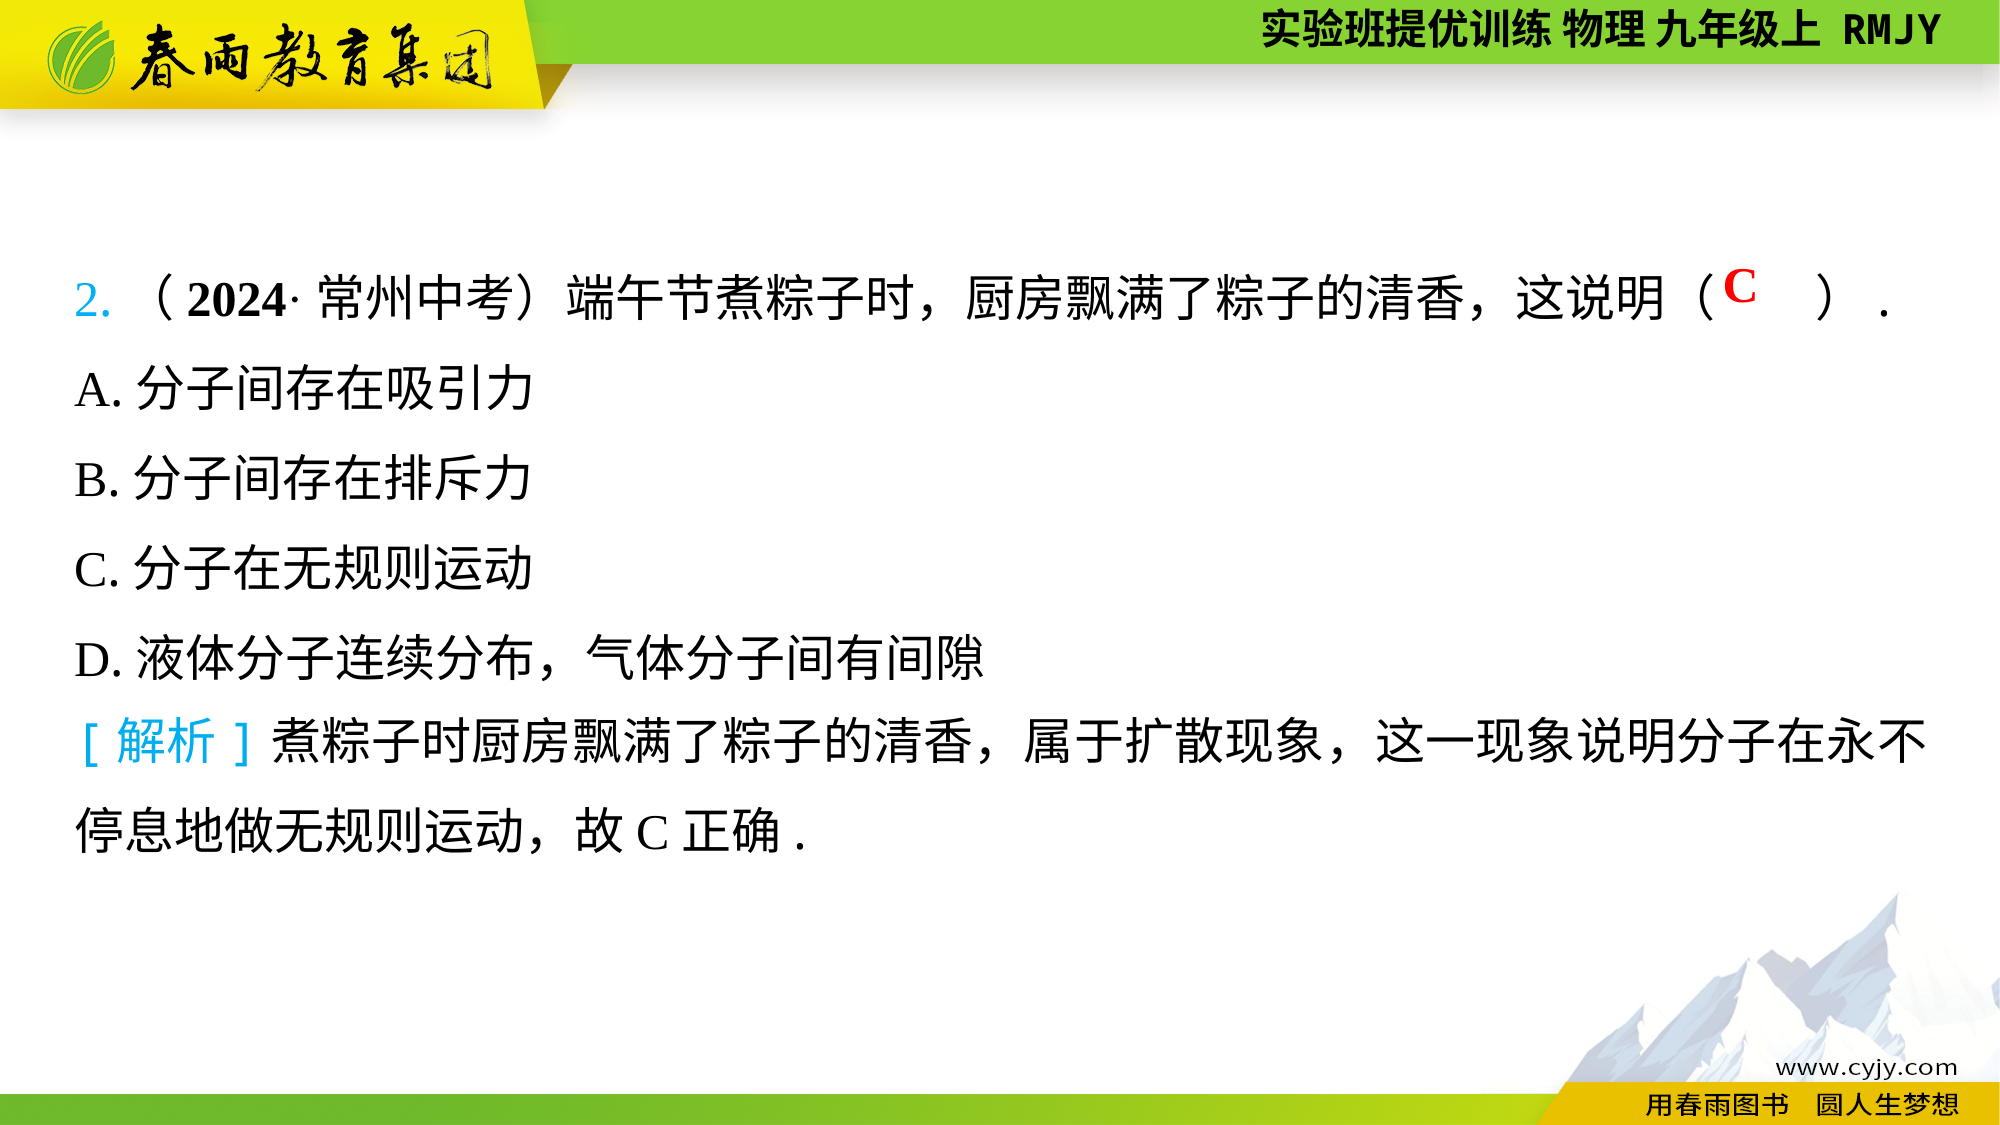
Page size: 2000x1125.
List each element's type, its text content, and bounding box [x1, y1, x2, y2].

text_box C [1707, 244, 1774, 320]
picture [0, 0, 2000, 1125]
text_box [解析]煮粽子时厨房飘满了粽子的清香，属于扩散现象，这一现象说明分子在永不停息地做无规则运动，故C正确. [59, 672, 1944, 868]
list 2.（2024·常州中考）端午节煮粽子时，厨房飘满了粽子的清香，这说明（ ）. A.分子间存在吸引力 B.分子间存在排斥力 C.分子在无规则运动 D.液体分子连续分布，气体分子间有间隙 [59, 228, 1944, 672]
